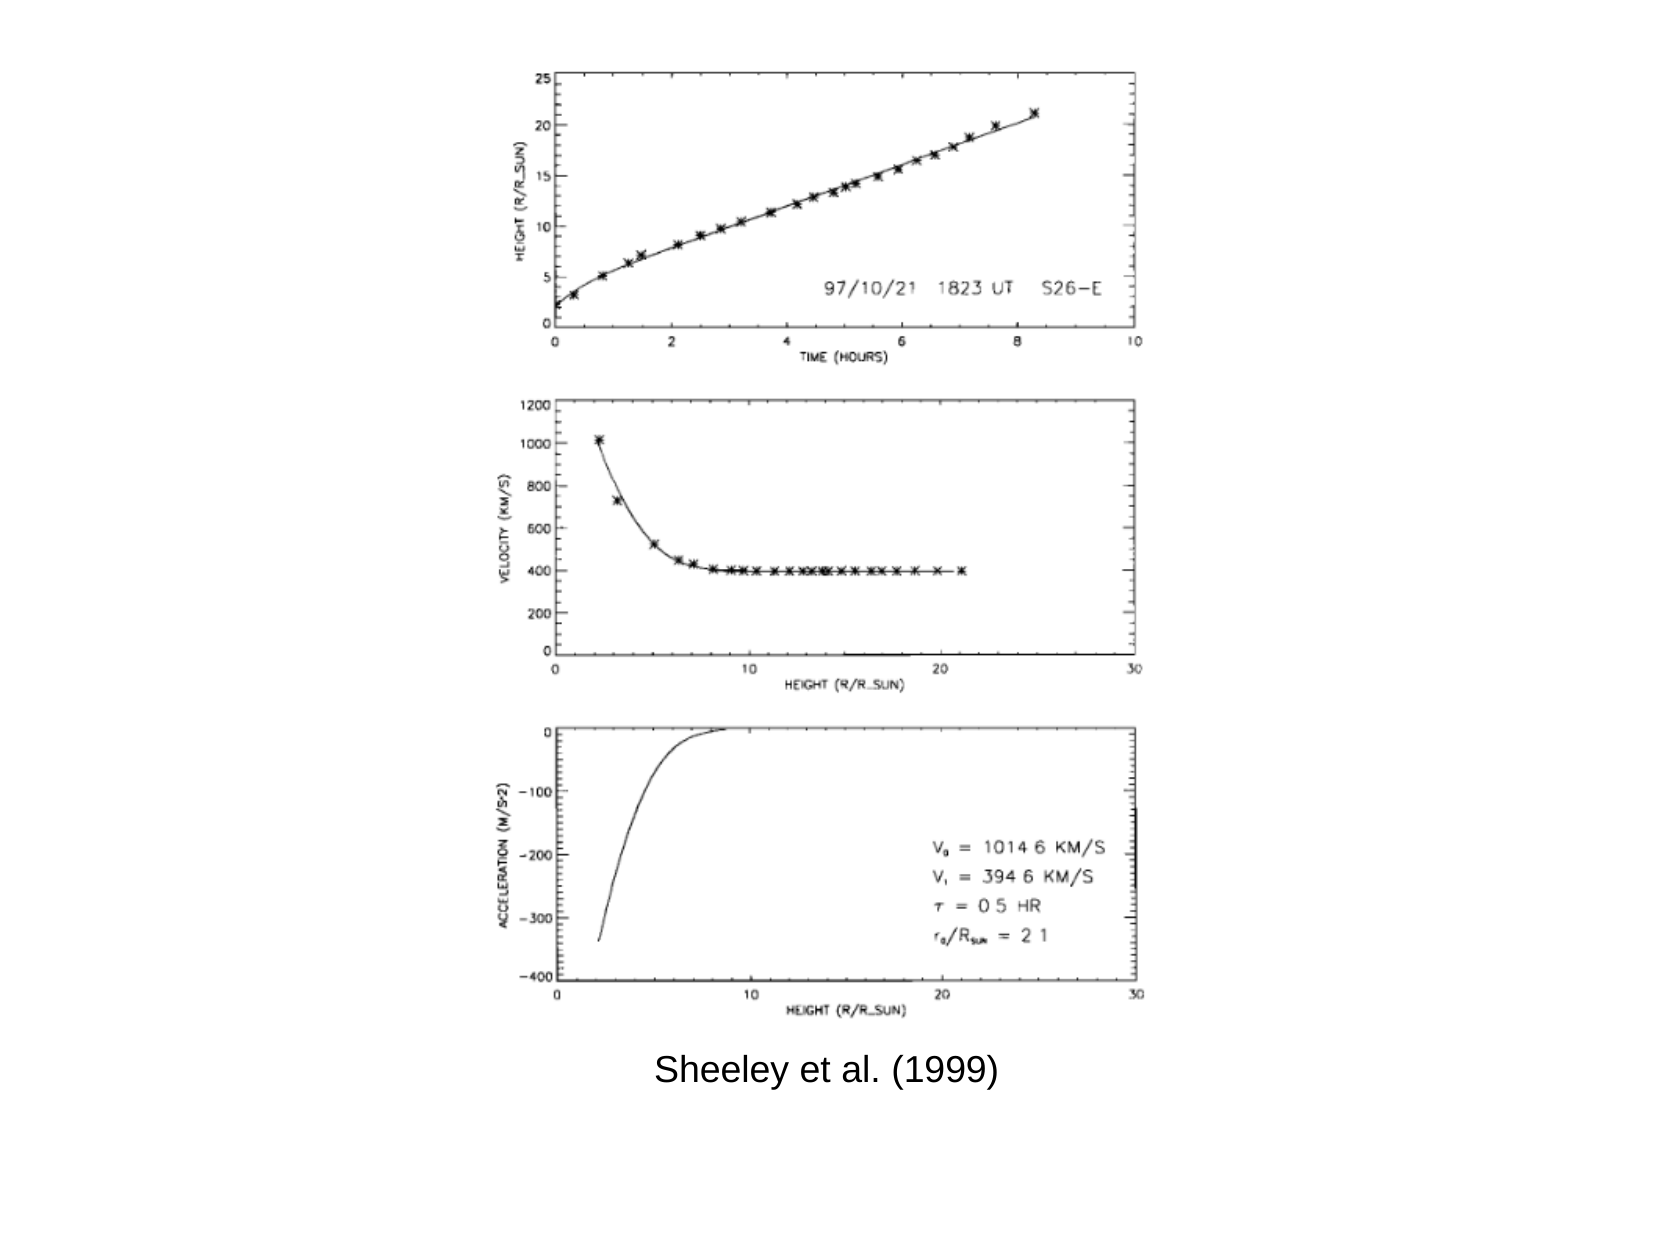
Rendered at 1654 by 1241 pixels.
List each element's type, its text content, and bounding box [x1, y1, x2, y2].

text_box Sheeley et al. (1999) [279, 1038, 1375, 1095]
picture [490, 55, 1163, 1021]
